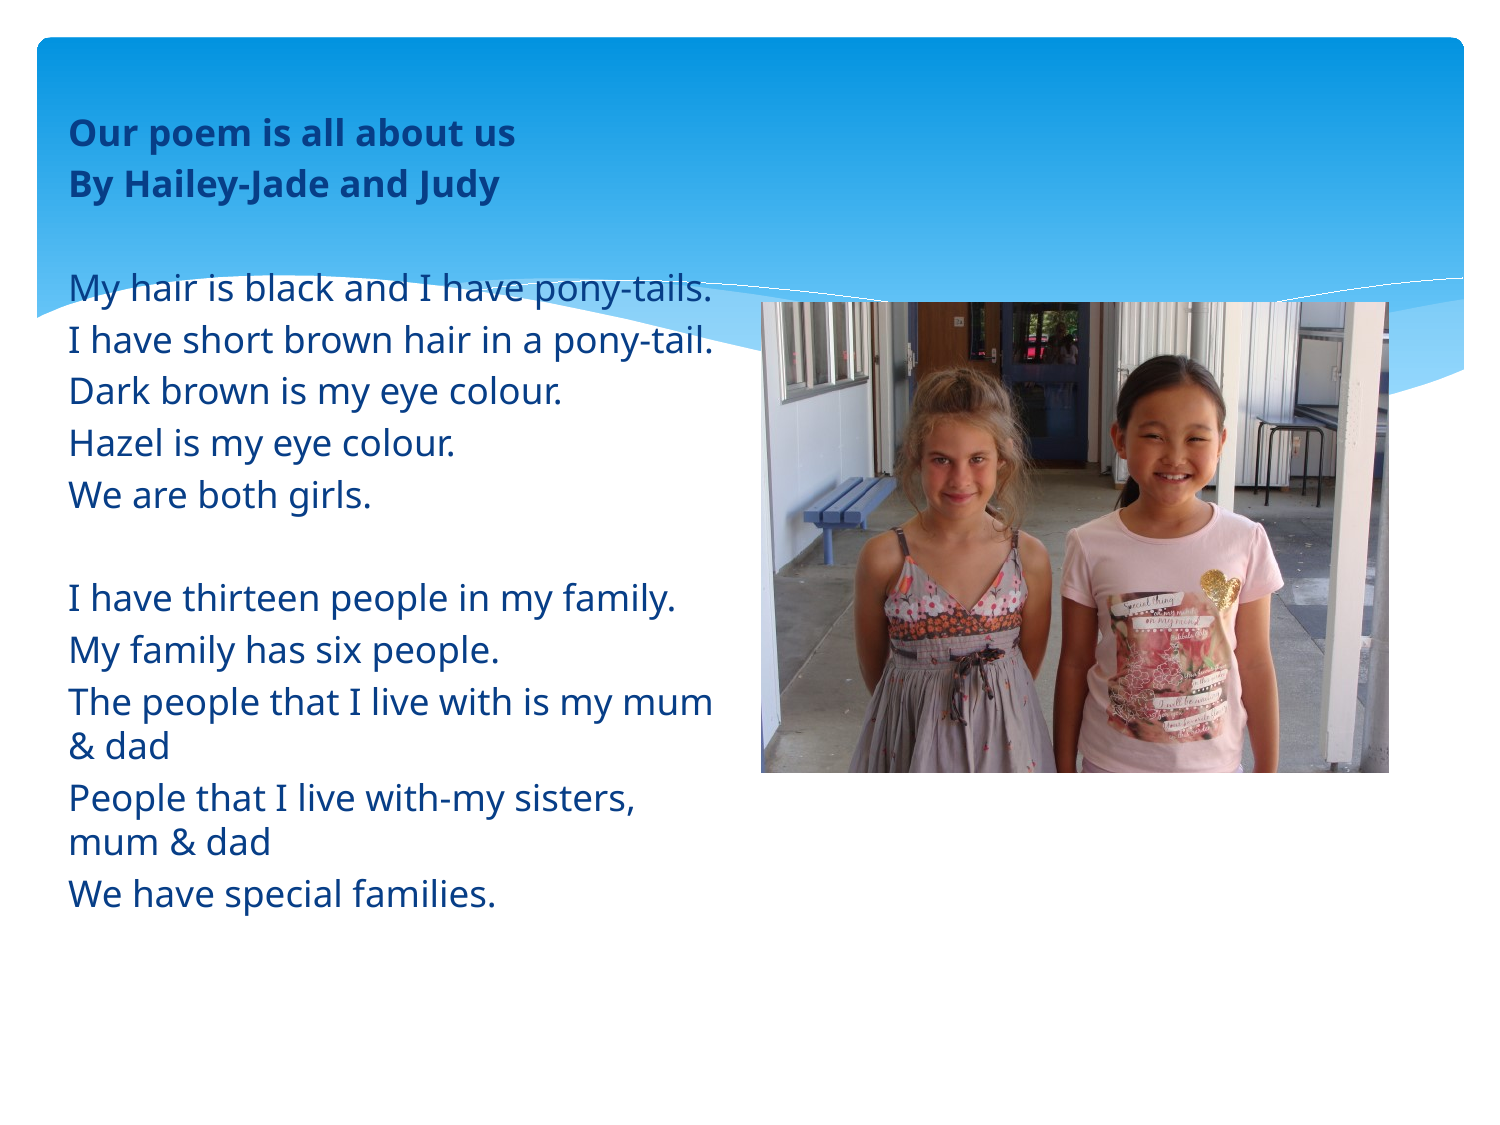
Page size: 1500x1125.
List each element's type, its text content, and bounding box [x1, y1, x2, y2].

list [761, 302, 1390, 774]
list Our poem is all about us By Hailey-Jade and Judy My hair is black and I have pony-tails. I have short brown hair in a pony-tail. Dark brown is my eye colour. Hazel is my eye colour. We are both girls. I have thirteen people in my family. My family has six people. The people that I live with is my mum & dad People that I live with-my sisters, mum & dad We have special families. [53, 101, 738, 1005]
